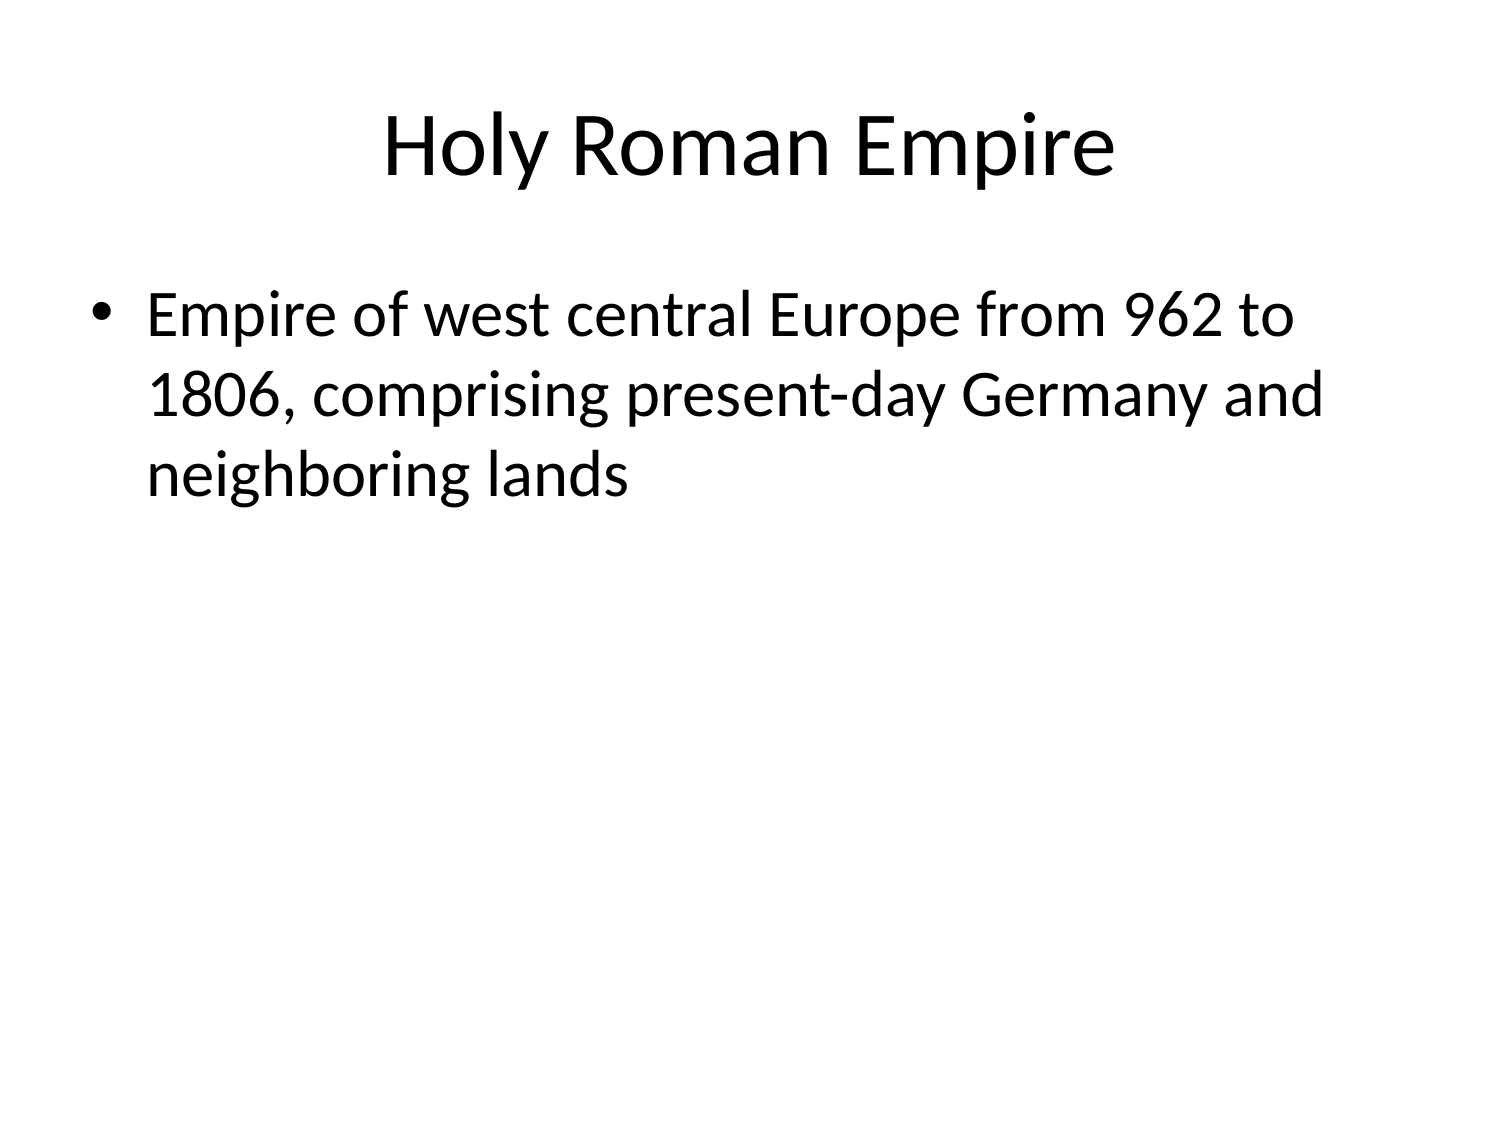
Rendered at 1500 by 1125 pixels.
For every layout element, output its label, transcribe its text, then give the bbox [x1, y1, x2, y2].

title Holy Roman Empire [75, 45, 1425, 233]
list Empire of west central Europe from 962 to 1806, comprising present-day Germany and neighboring lands [75, 262, 1425, 1005]
